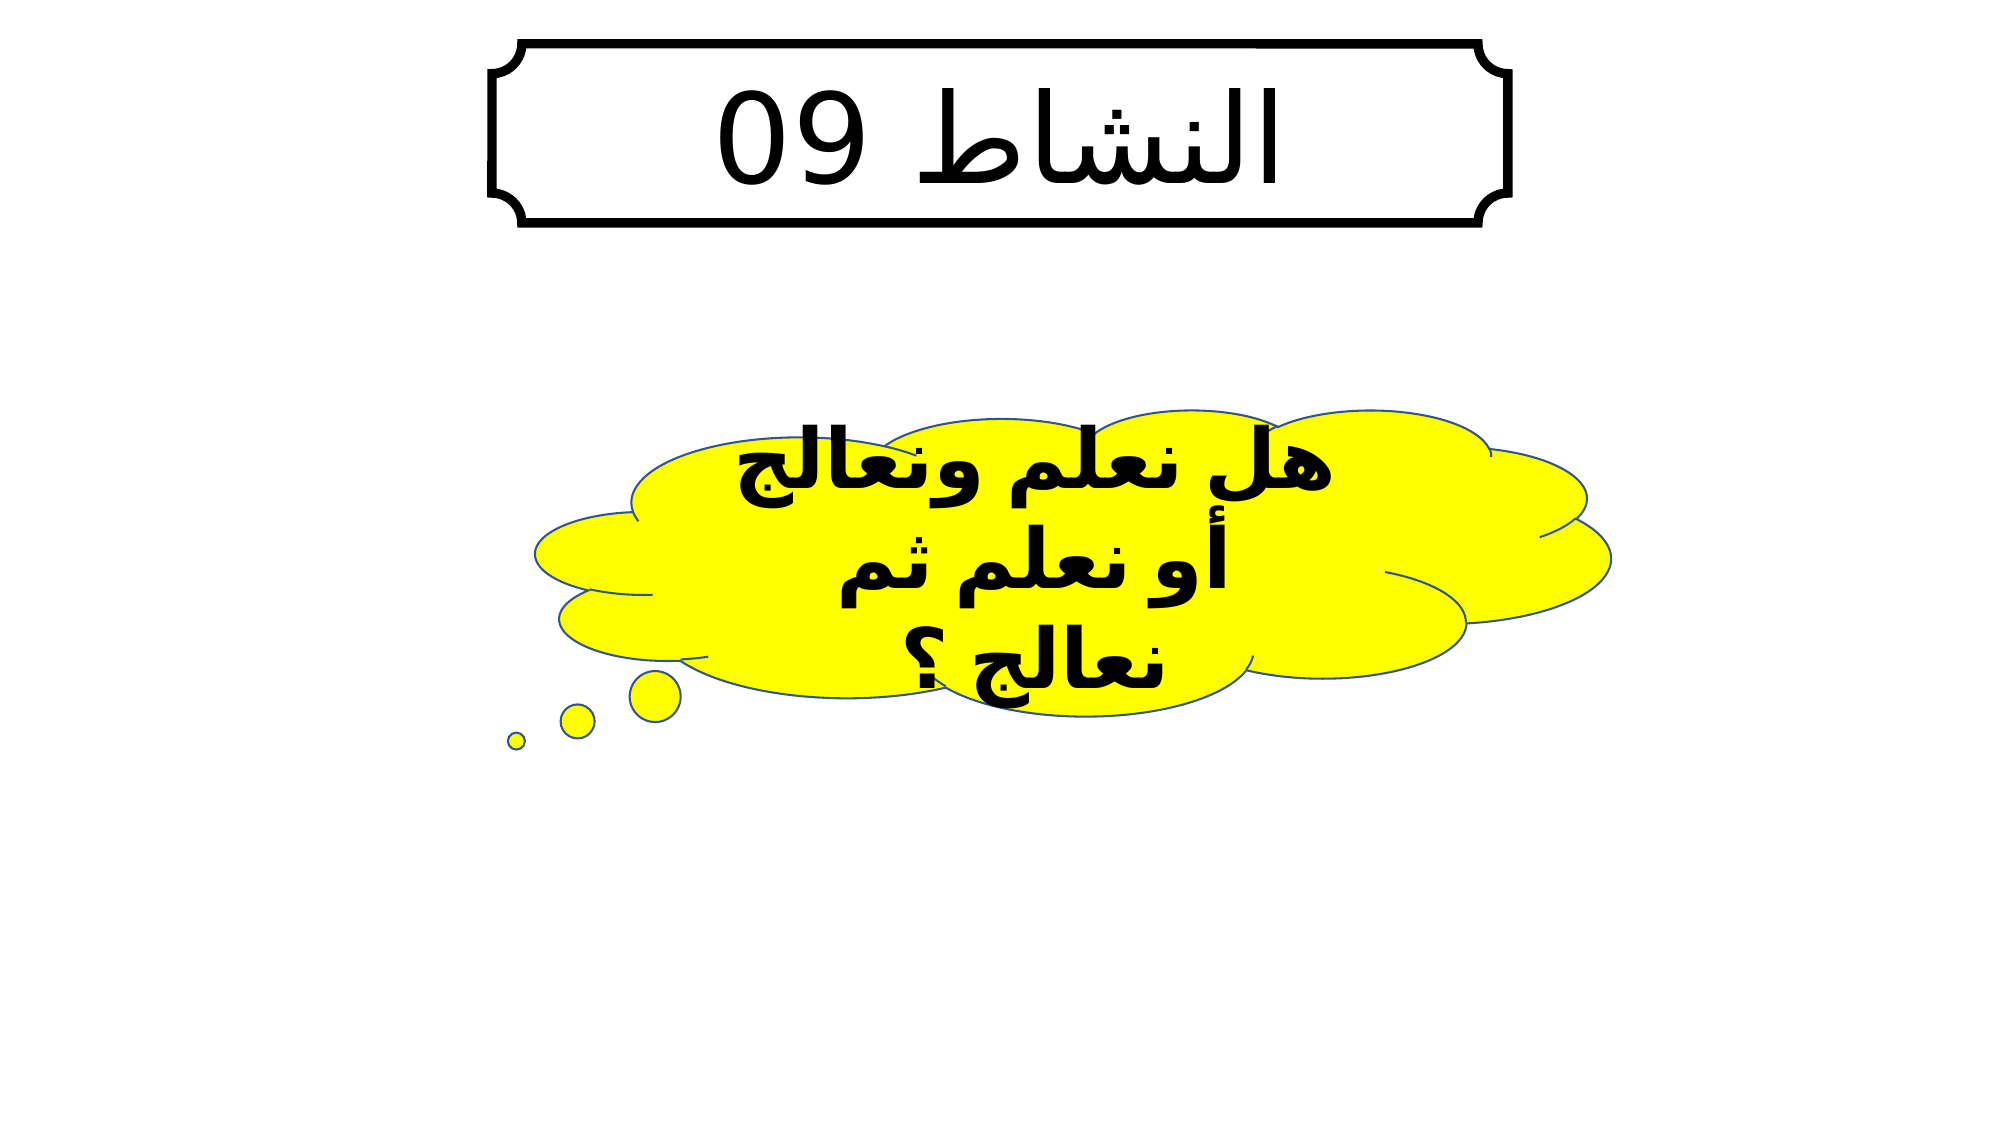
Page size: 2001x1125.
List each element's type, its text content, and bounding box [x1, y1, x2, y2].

text_box هل نعلم ونعالج أو نعلم ثم نعالج ؟ [628, 670, 682, 724]
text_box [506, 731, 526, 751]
text_box النشاط 09 [490, 42, 1509, 224]
text_box هل نعلم ونعالج أو نعلم ثم نعالج ؟ [559, 703, 596, 740]
text_box هل نعلم ونعالج أو نعلم ثم نعالج ؟ [533, 409, 1613, 718]
